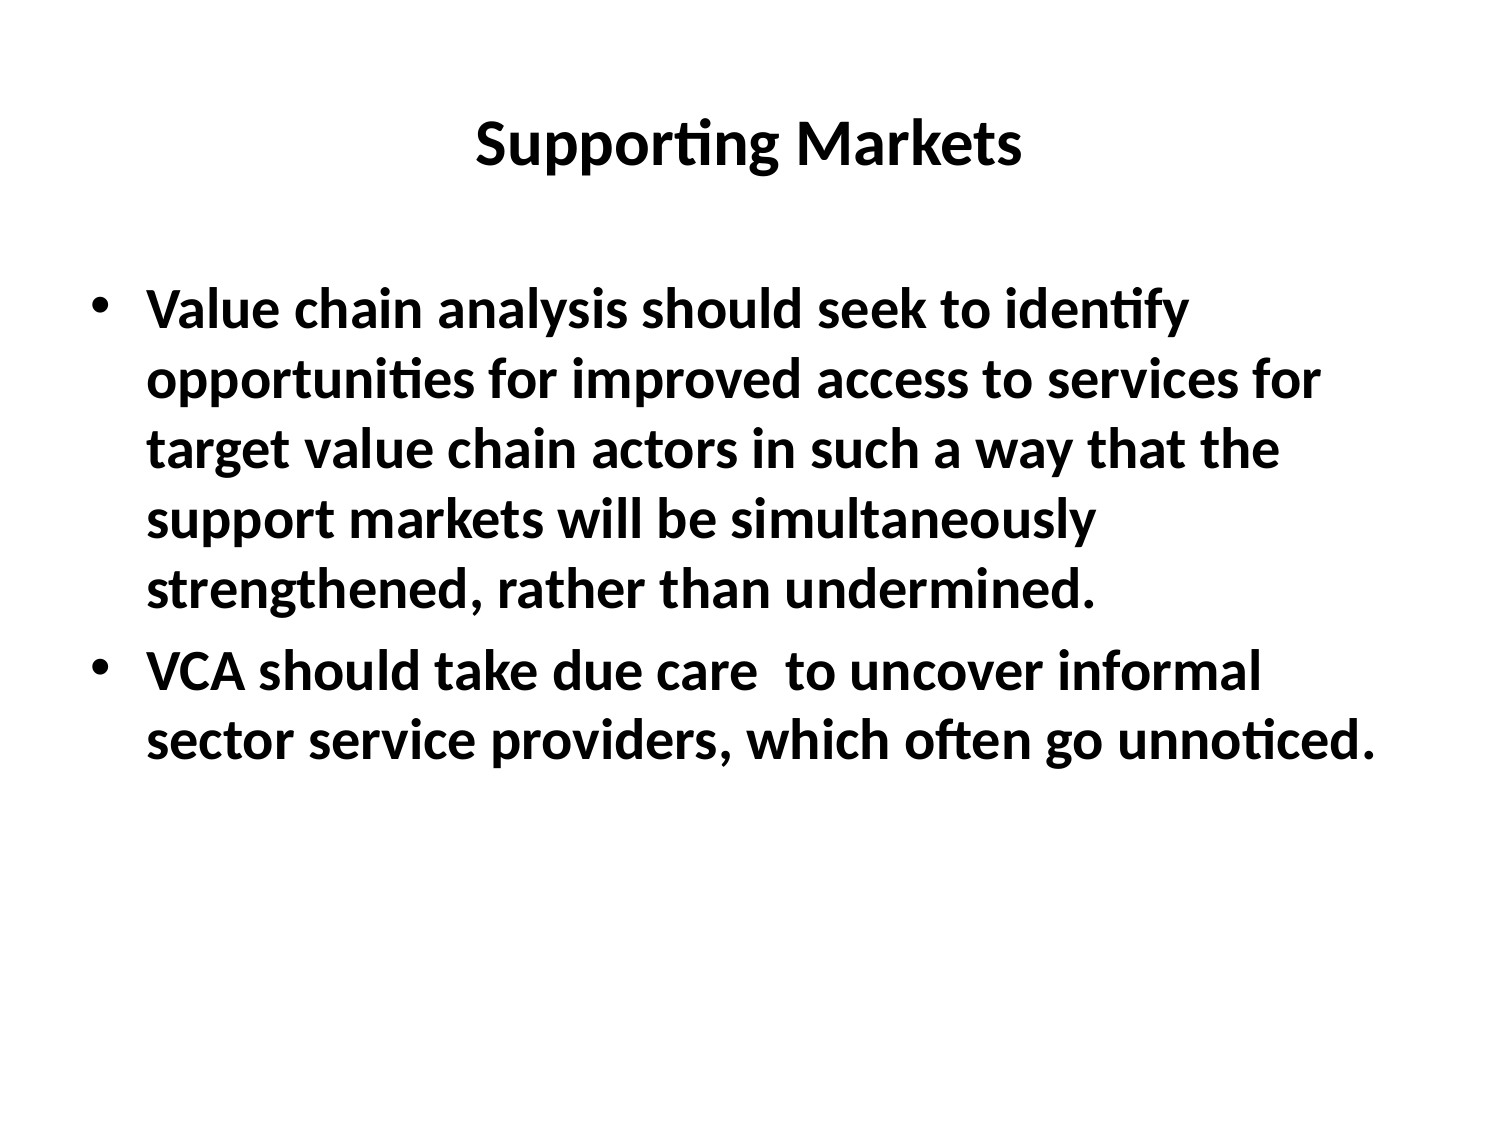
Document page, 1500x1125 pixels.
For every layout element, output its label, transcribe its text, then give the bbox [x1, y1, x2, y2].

title Supporting Markets [75, 45, 1425, 233]
list Value chain analysis should seek to identify opportunities for improved access to services for target value chain actors in such a way that the support markets will be simultaneously strengthened, rather than undermined. VCA should take due care to uncover informal sector service providers, which often go unnoticed. [75, 262, 1425, 1005]
